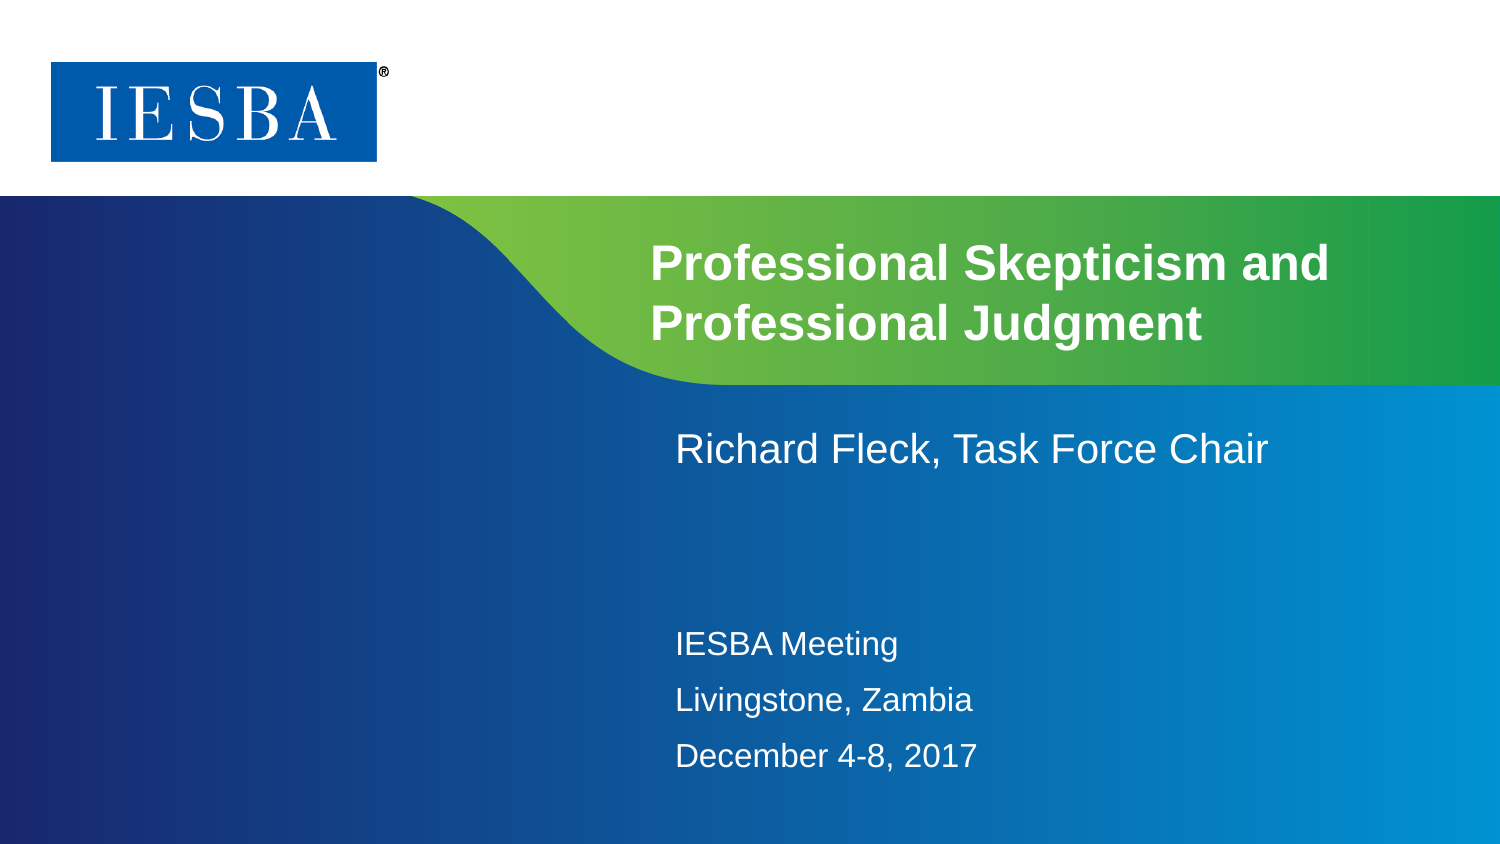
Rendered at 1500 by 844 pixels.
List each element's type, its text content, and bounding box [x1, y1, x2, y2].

picture [51, 62, 389, 162]
title Professional Skepticism and Professional Judgment [650, 229, 1488, 352]
text_box Richard Fleck, Task Force Chair [675, 421, 1450, 602]
subtitle IESBA Meeting Livingstone, Zambia December 4-8, 2017 [675, 621, 1475, 797]
picture [412, 196, 1500, 385]
